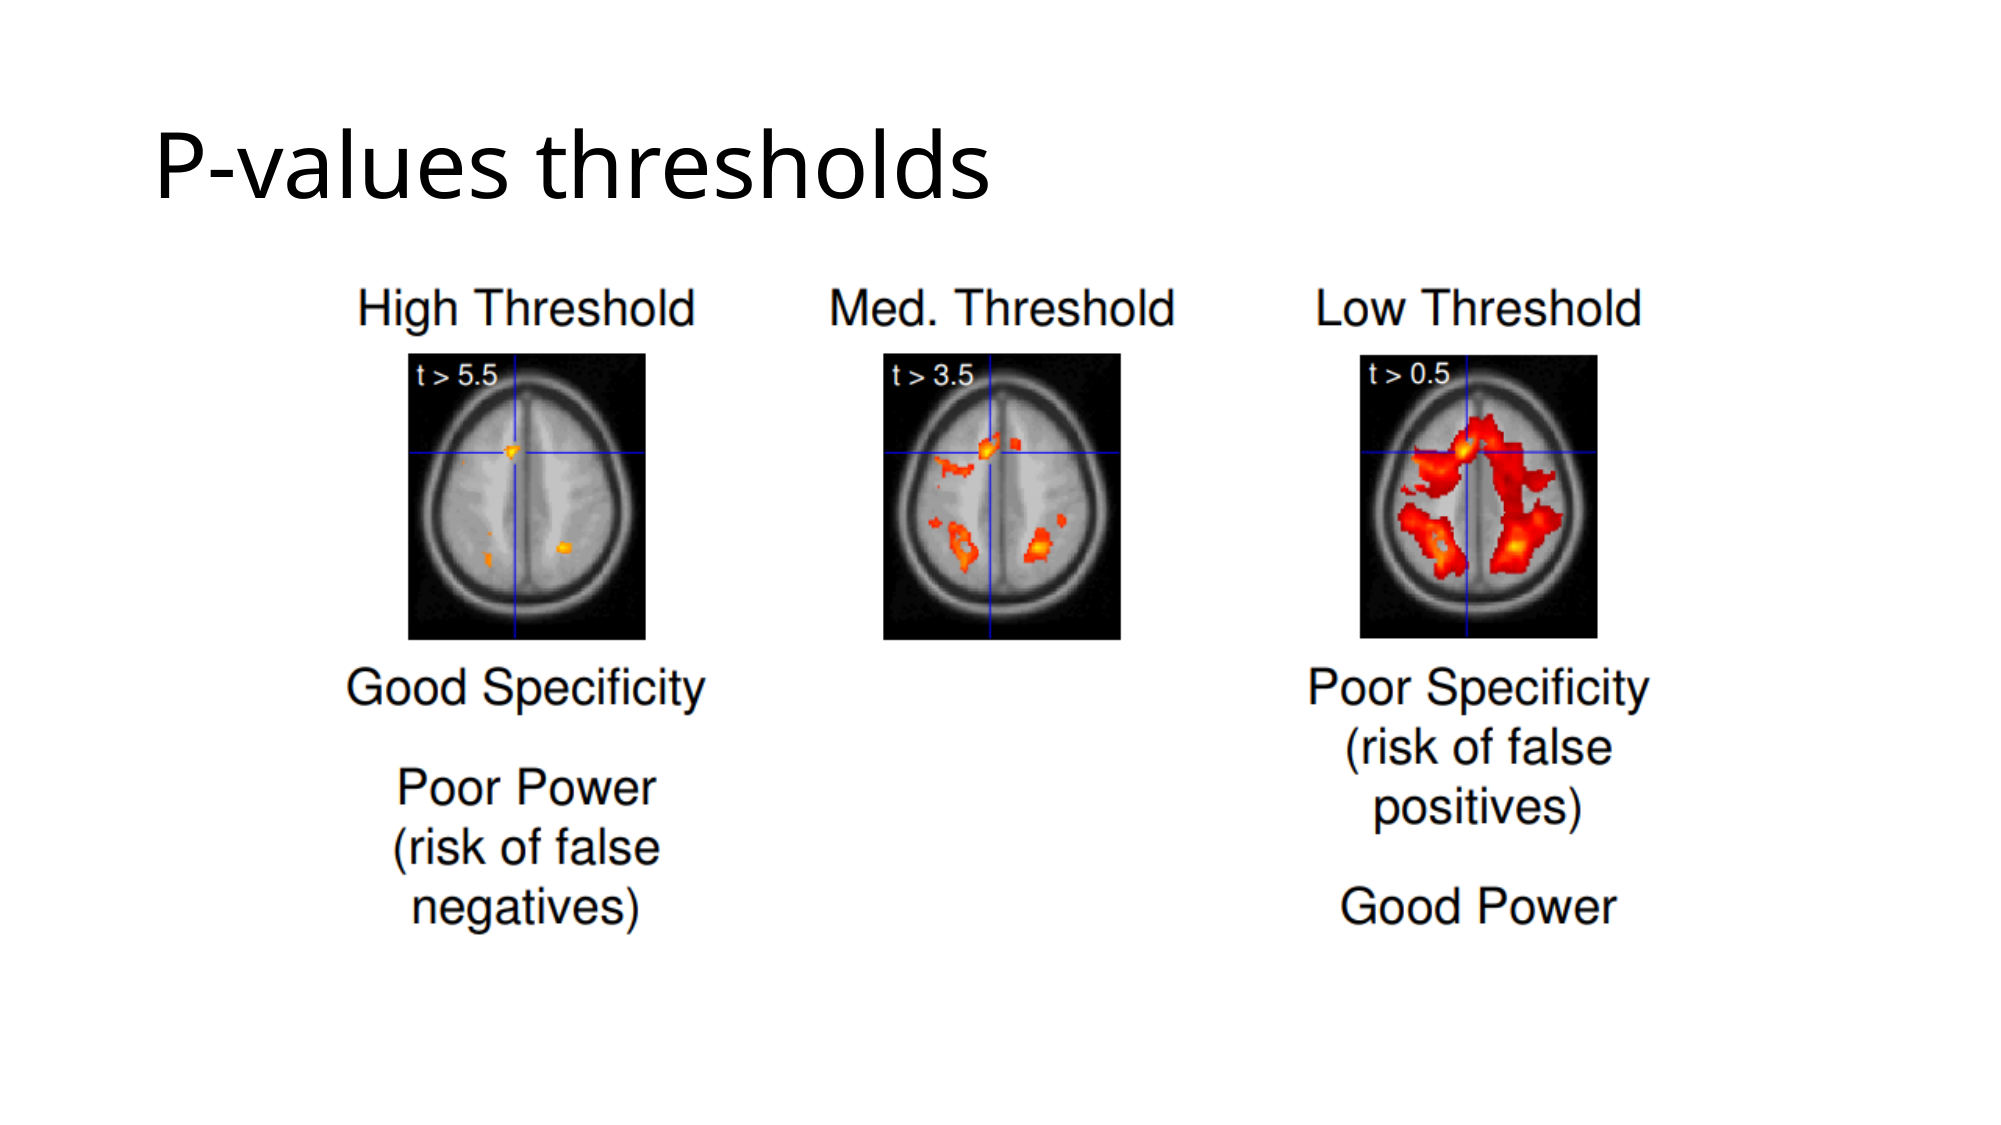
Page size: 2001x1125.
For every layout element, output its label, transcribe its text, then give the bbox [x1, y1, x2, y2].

picture [224, 230, 1776, 1002]
title P-values thresholds [137, 59, 1863, 278]
